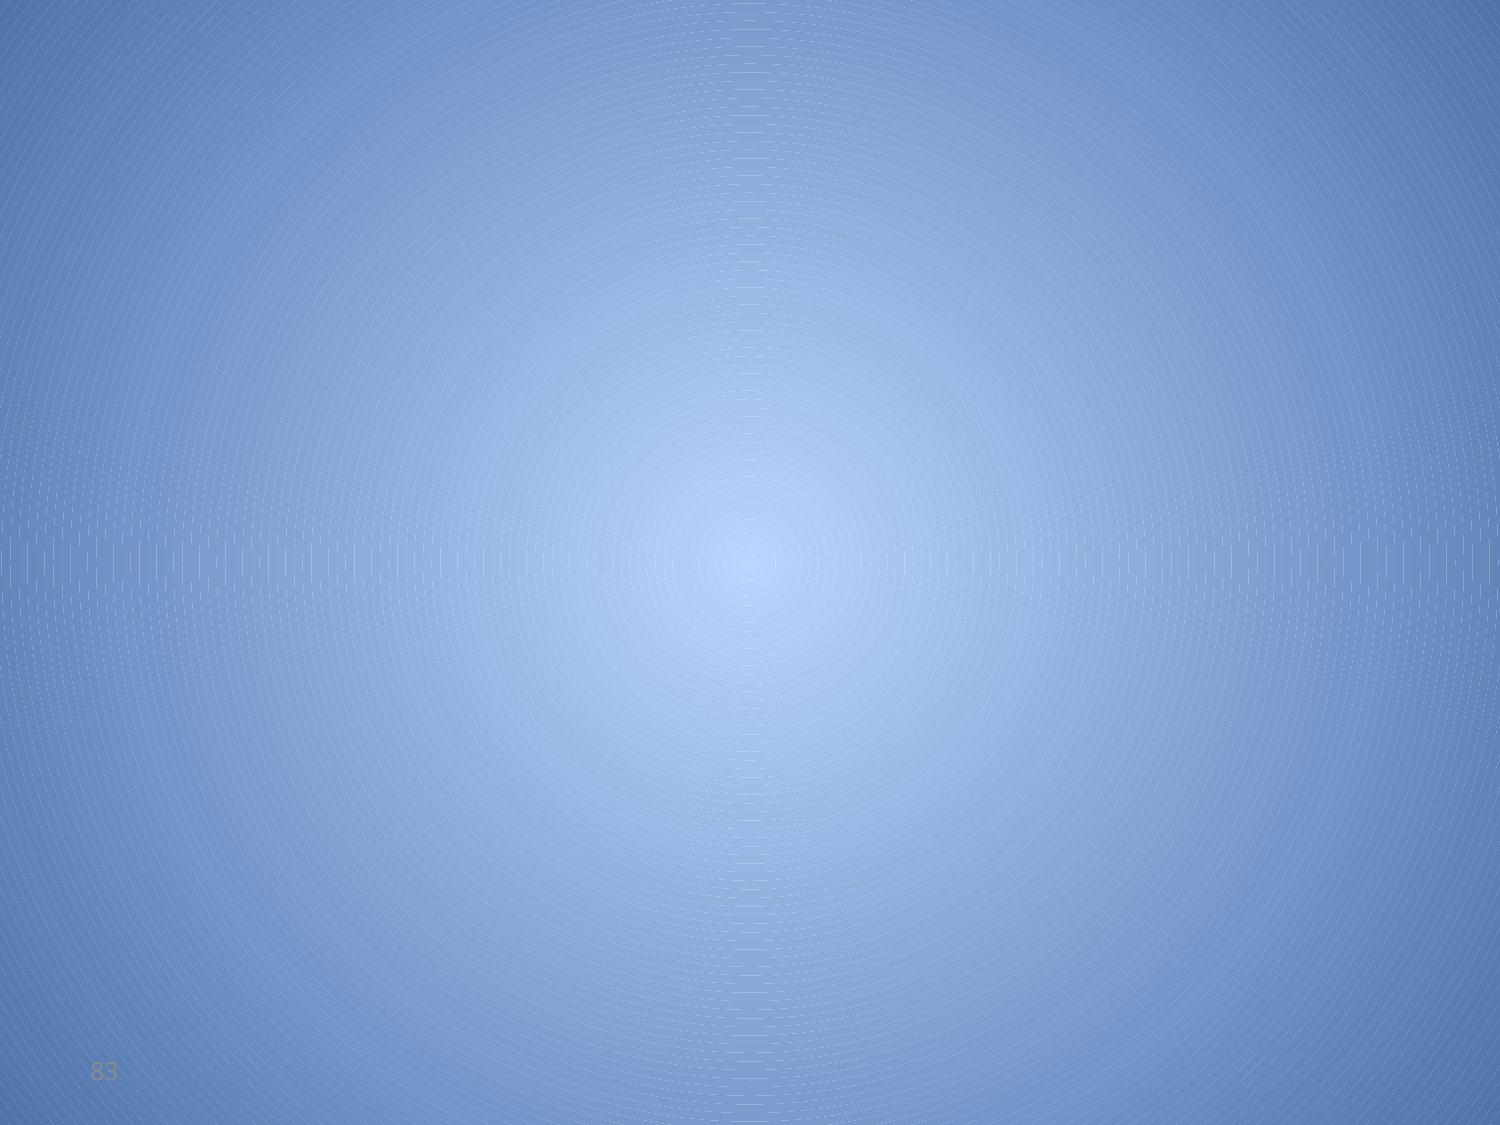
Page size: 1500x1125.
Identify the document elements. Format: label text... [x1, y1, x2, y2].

slide_number 83 [75, 1042, 425, 1103]
